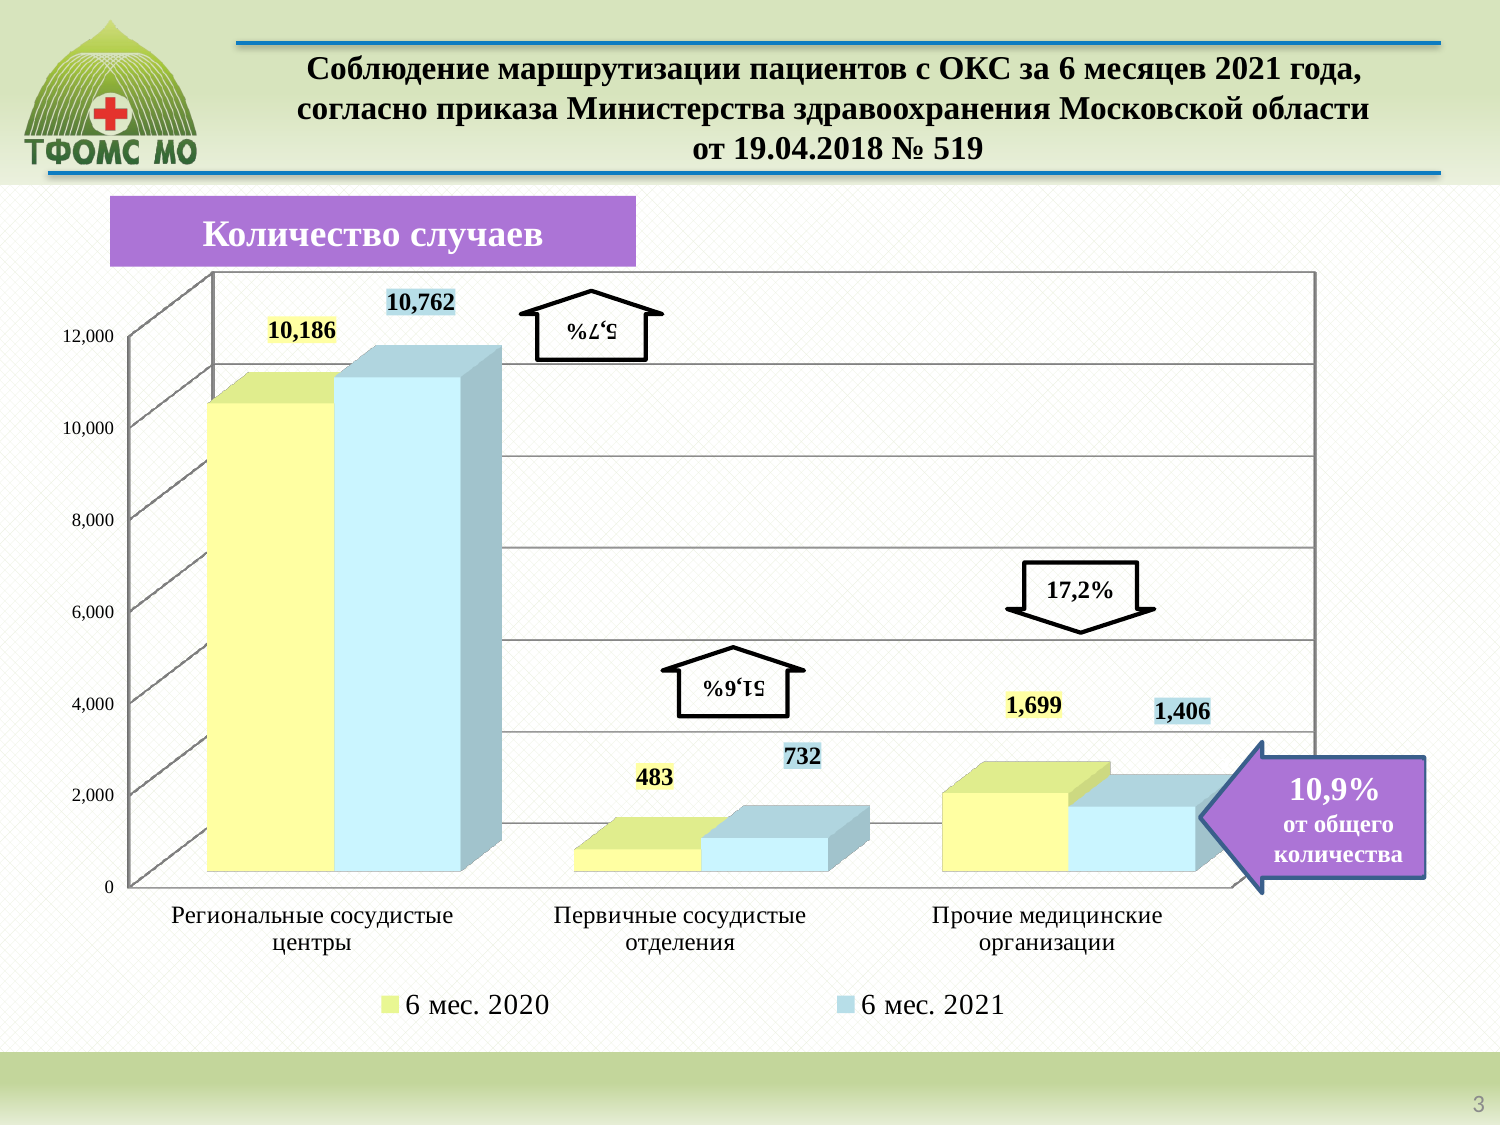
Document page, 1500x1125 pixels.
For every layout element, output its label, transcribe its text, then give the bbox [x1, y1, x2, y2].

text_box [0, 1050, 1500, 1125]
picture [0, 0, 1500, 185]
text_box Количество случаев [108, 194, 638, 230]
slide_number 3 [1149, 1072, 1500, 1125]
chart [47, 231, 1424, 1036]
